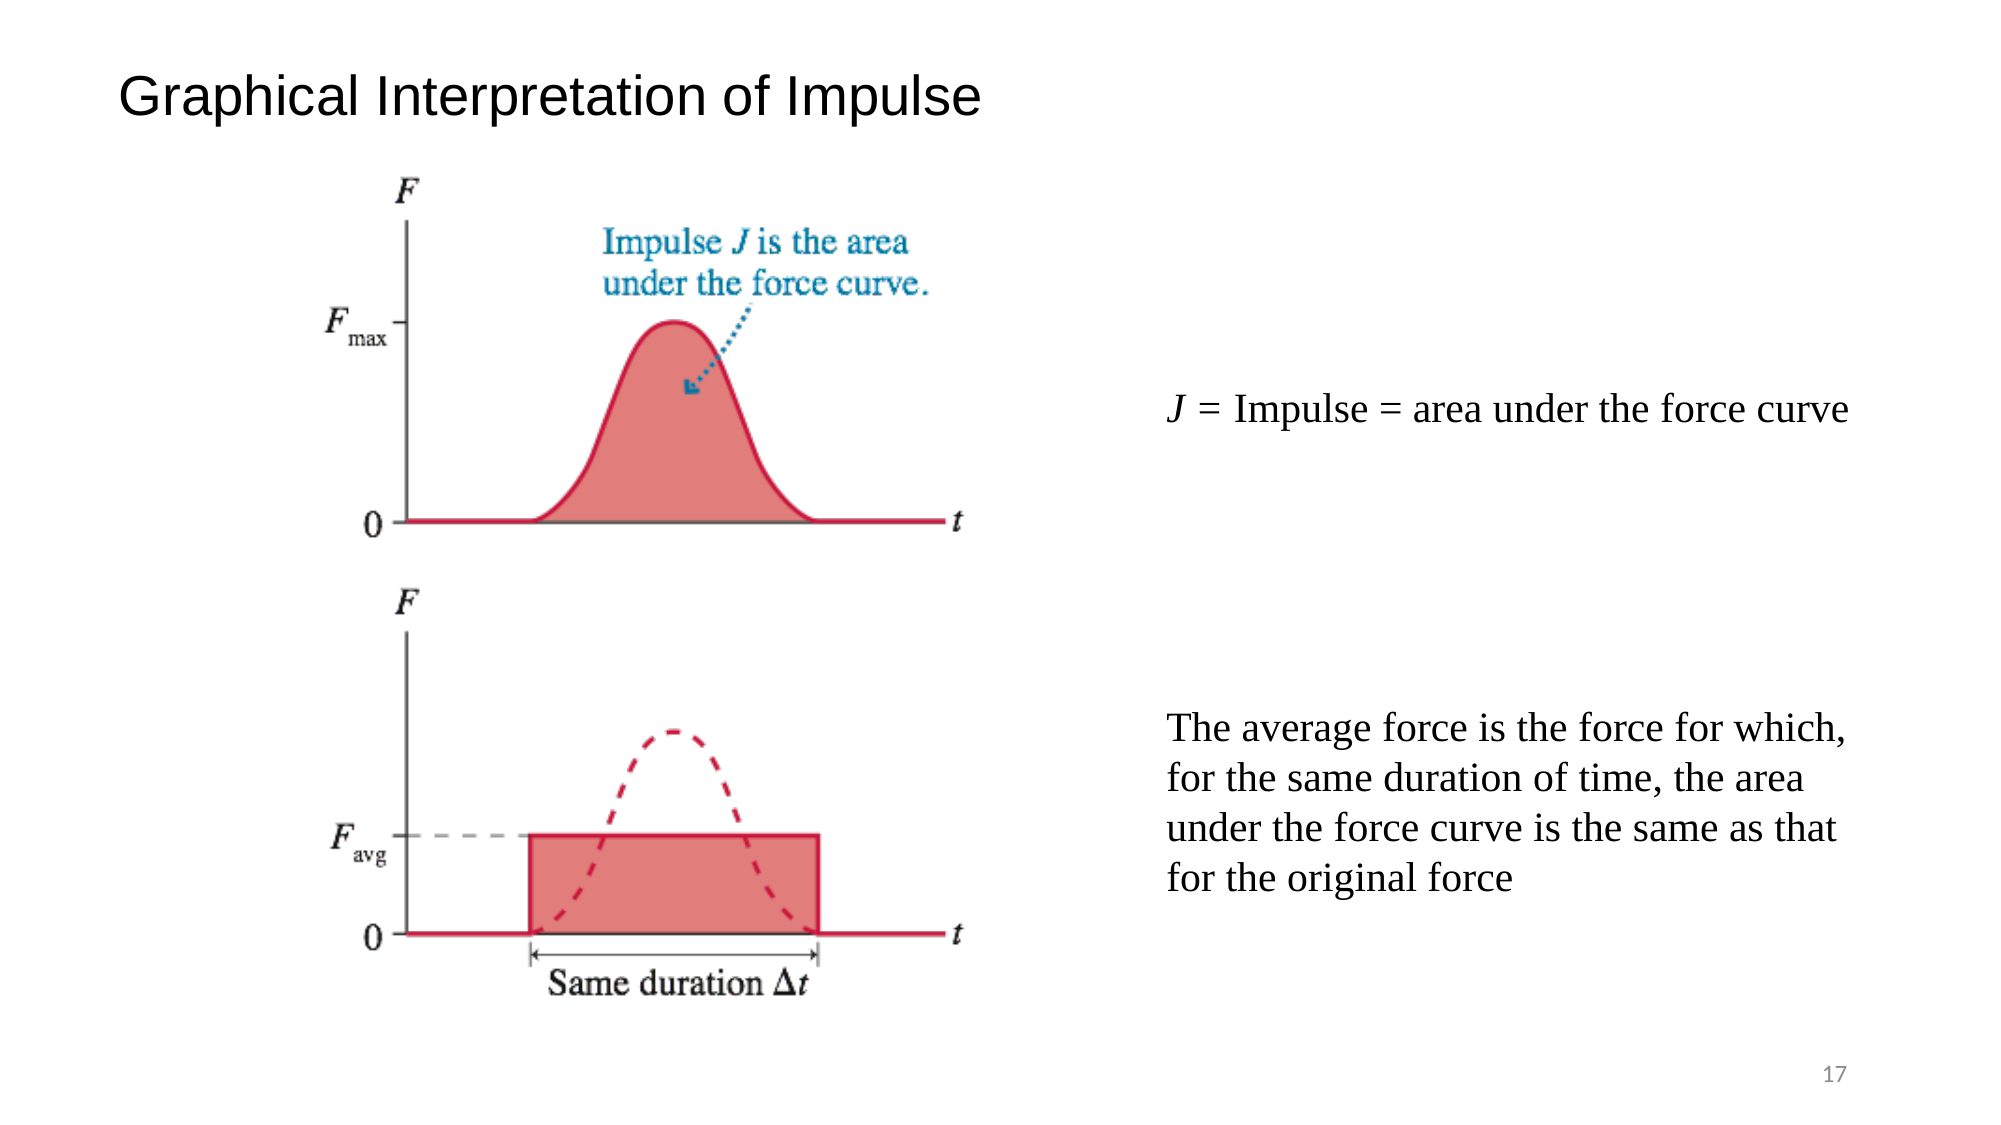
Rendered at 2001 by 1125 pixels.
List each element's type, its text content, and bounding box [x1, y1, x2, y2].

text_box Graphical Interpretation of Impulse [118, 58, 1372, 136]
text_box J = Impulse = area under the force curve [1166, 287, 1886, 525]
slide_number 17 [1412, 1042, 1863, 1103]
picture [317, 166, 974, 1005]
